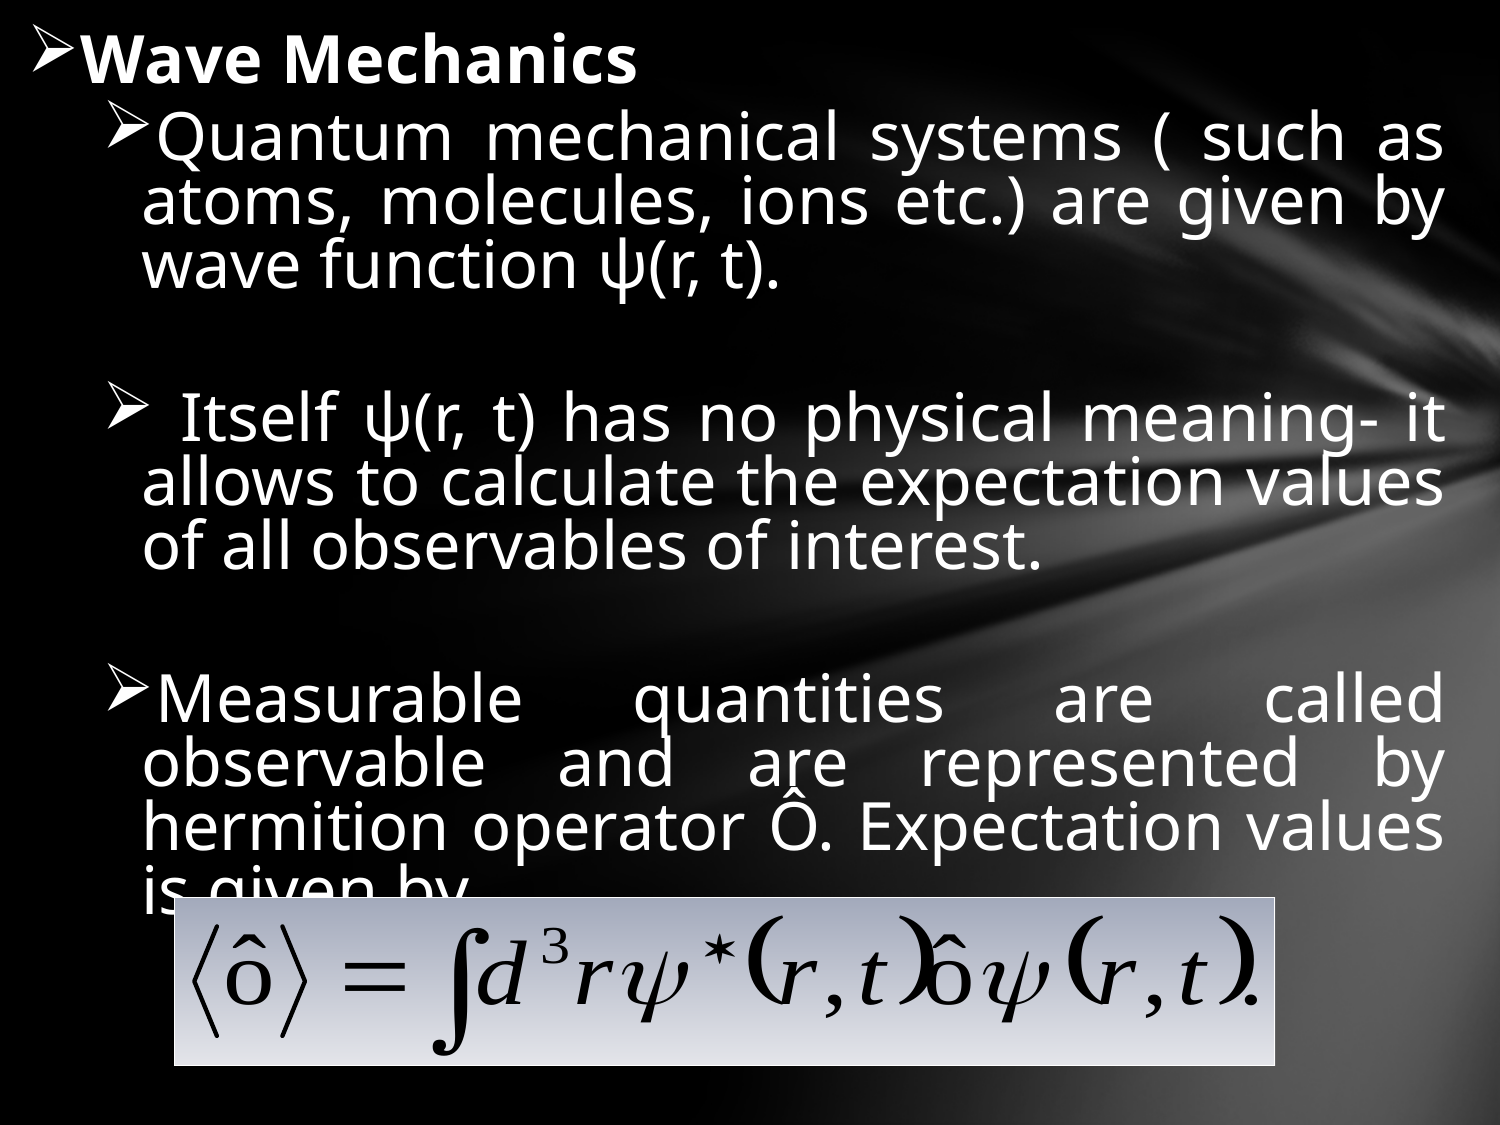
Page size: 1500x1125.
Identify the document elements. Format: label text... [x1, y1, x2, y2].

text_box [174, 897, 1276, 1066]
list Wave Mechanics Quantum mechanical systems ( such as atoms, molecules, ions etc.) are given by wave function ψ(r, t). Itself ψ(r, t) has no physical meaning- it allows to calculate the expectation values of all observables of interest. Measurable quantities are called observable and are represented by hermition operator Ô. Expectation values is given by [12, 24, 1463, 1125]
